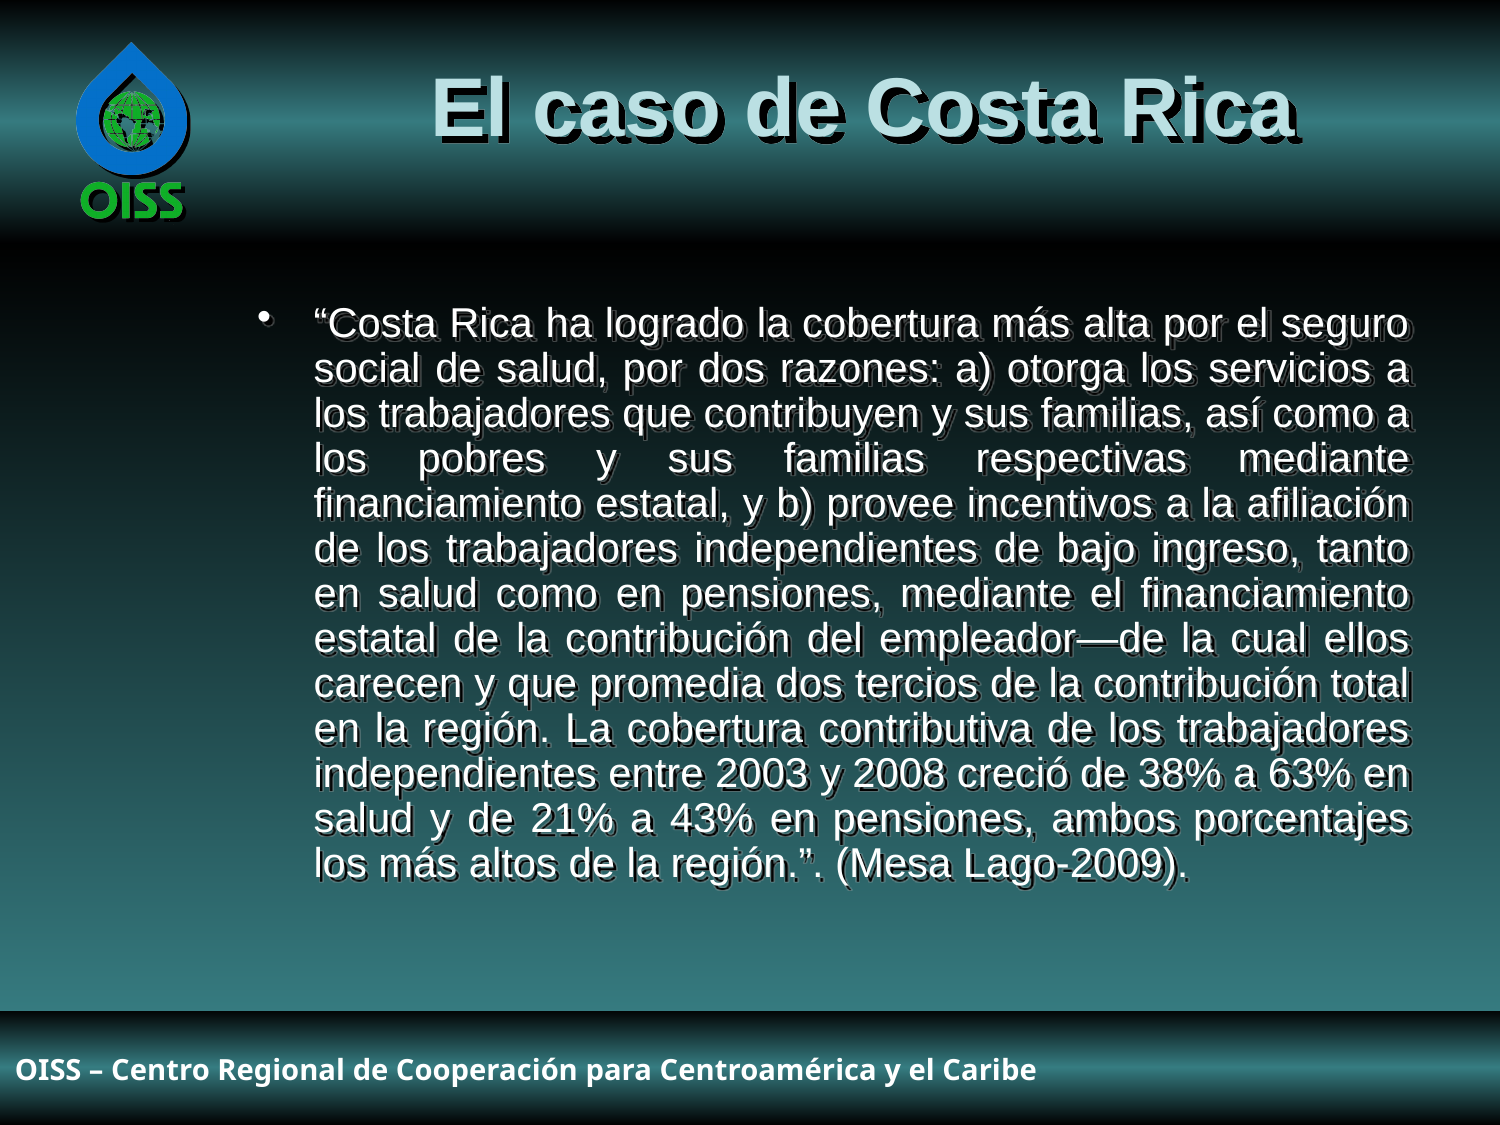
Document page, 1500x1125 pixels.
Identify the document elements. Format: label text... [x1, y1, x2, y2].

picture [76, 42, 187, 221]
title El caso de Costa Rica [300, 44, 1426, 162]
list “Costa Rica ha logrado la cobertura más alta por el seguro social de salud, por dos razones: a) otorga los servicios a los trabajadores que contribuyen y sus familias, así como a los pobres y sus familias respectivas mediante financiamiento estatal, y b) provee incentivos a la afiliación de los trabajadores independientes de bajo ingreso, tanto en salud como en pensiones, mediante el financiamiento estatal de la contribución del empleador—de la cual ellos carecen y que promedia dos tercios de la contribución total en la región. La cobertura contributiva de los trabajadores independientes entre 2003 y 2008 creció de 38% a 63% en salud y de 21% a 43% en pensiones, ambos porcentajes los más altos de la región.”. (Mesa Lago-2009). [241, 172, 1426, 1017]
